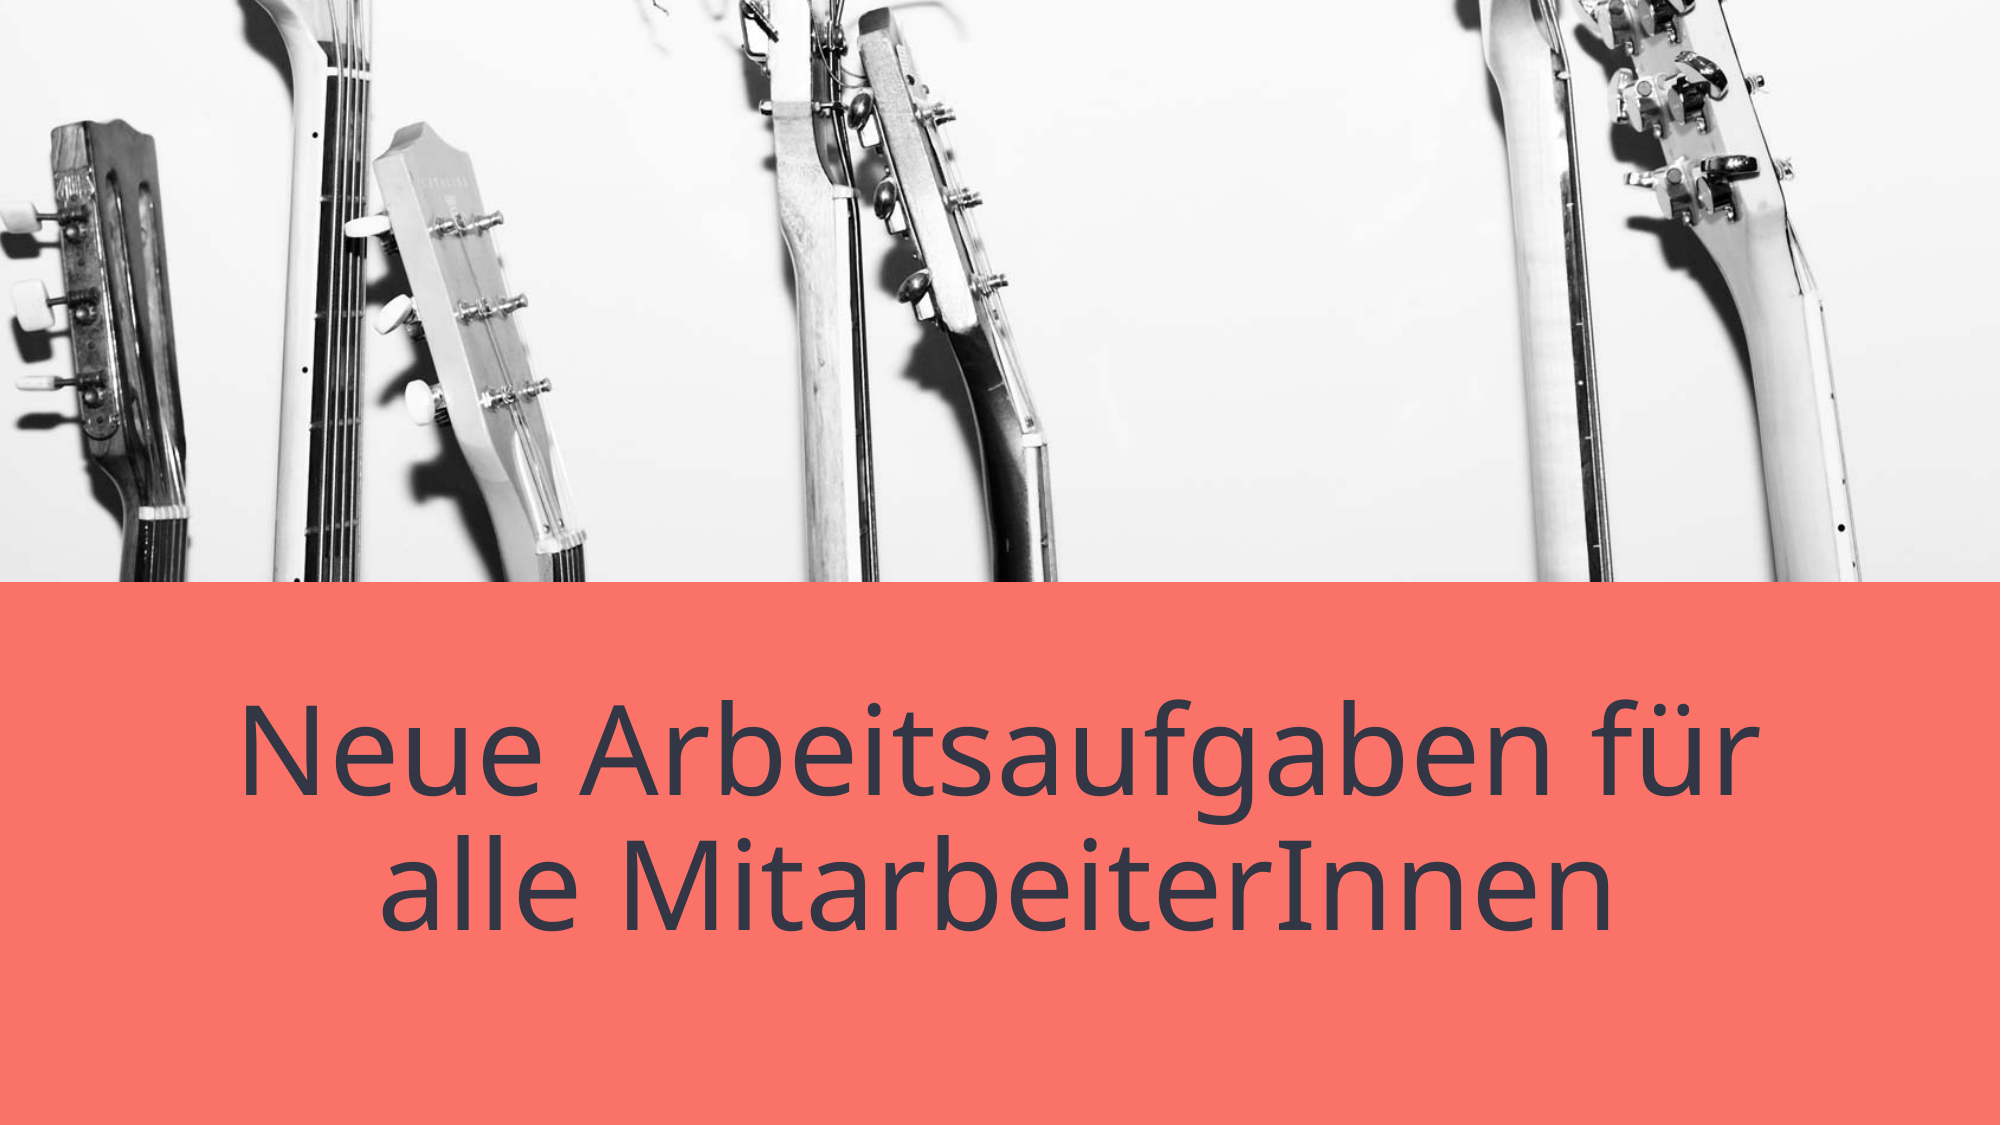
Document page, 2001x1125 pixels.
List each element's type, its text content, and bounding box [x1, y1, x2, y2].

title Neue Arbeitsaufgaben für alle MitarbeiterInnen [136, 582, 1862, 965]
picture [0, 0, 2000, 582]
